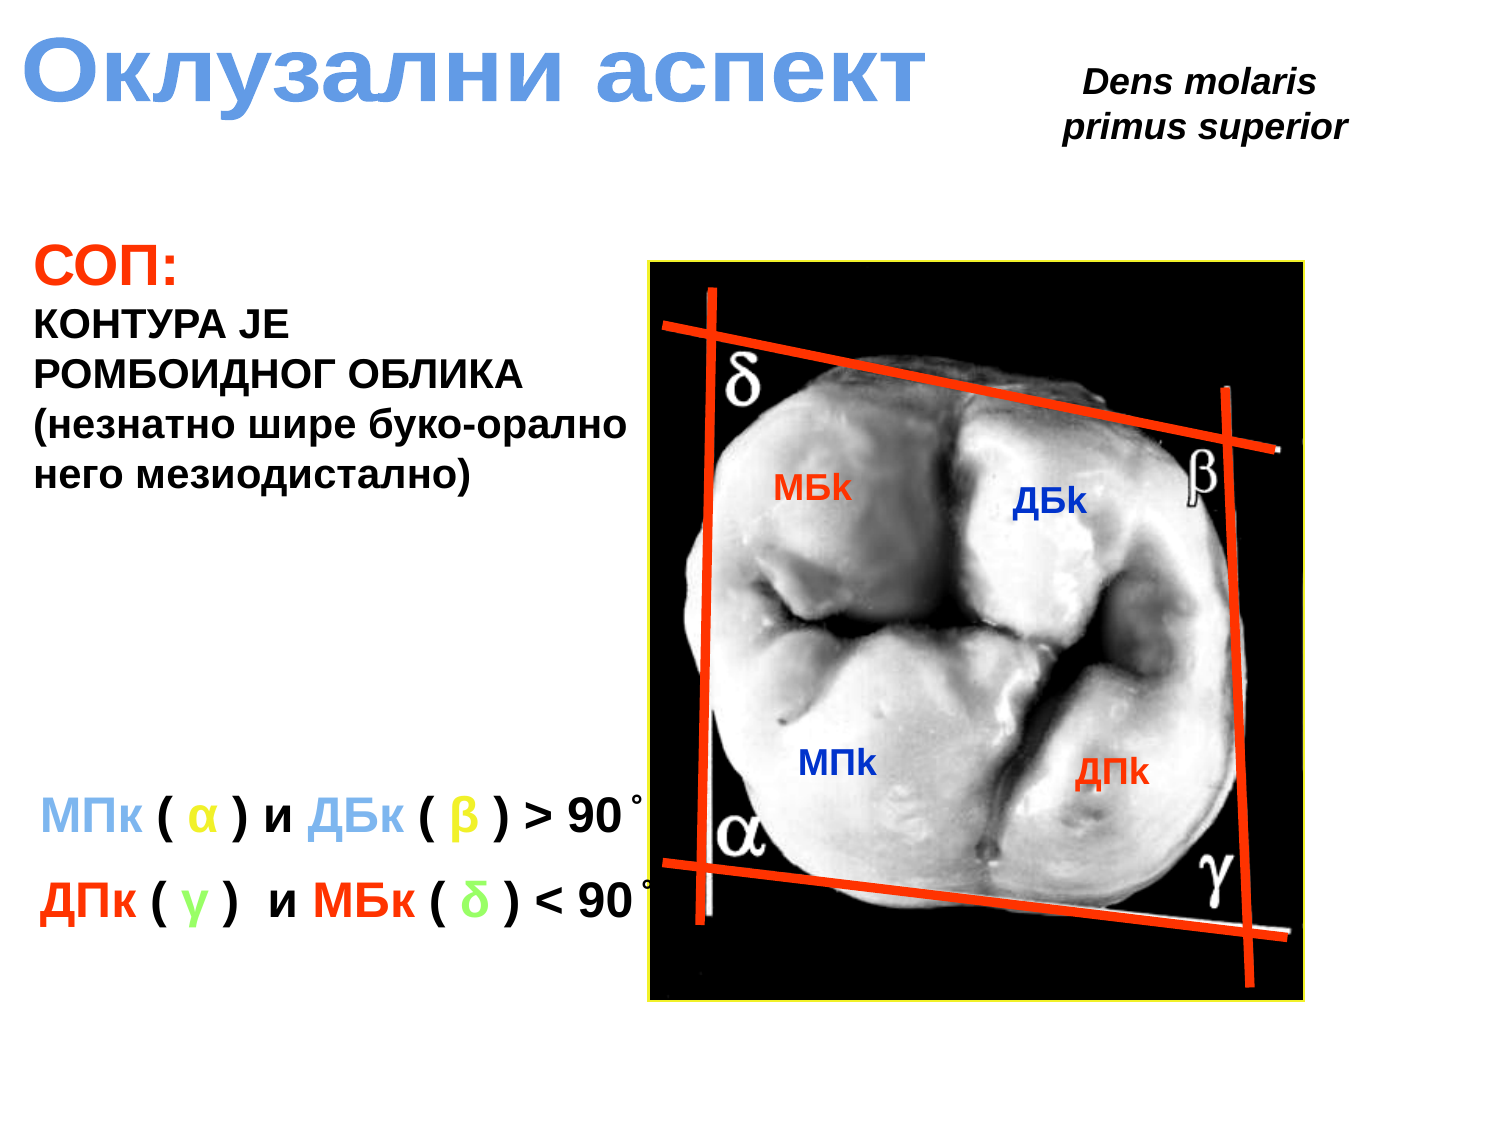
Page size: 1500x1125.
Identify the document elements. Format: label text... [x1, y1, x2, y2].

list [649, 262, 1304, 1001]
title СОП: КОНТУРА ЈЕ РОМБОИДНОГ ОБЛИКА (незнатно шире буко-орално него мезиодистално) [16, 253, 645, 521]
text_box Dens molaris primus superior [1012, 49, 1388, 155]
text_box МПк ( α ) и ДБк ( β ) > 90 ̊ ДПк ( γ ) и МБк ( δ ) < 90 ̊ [24, 774, 649, 935]
